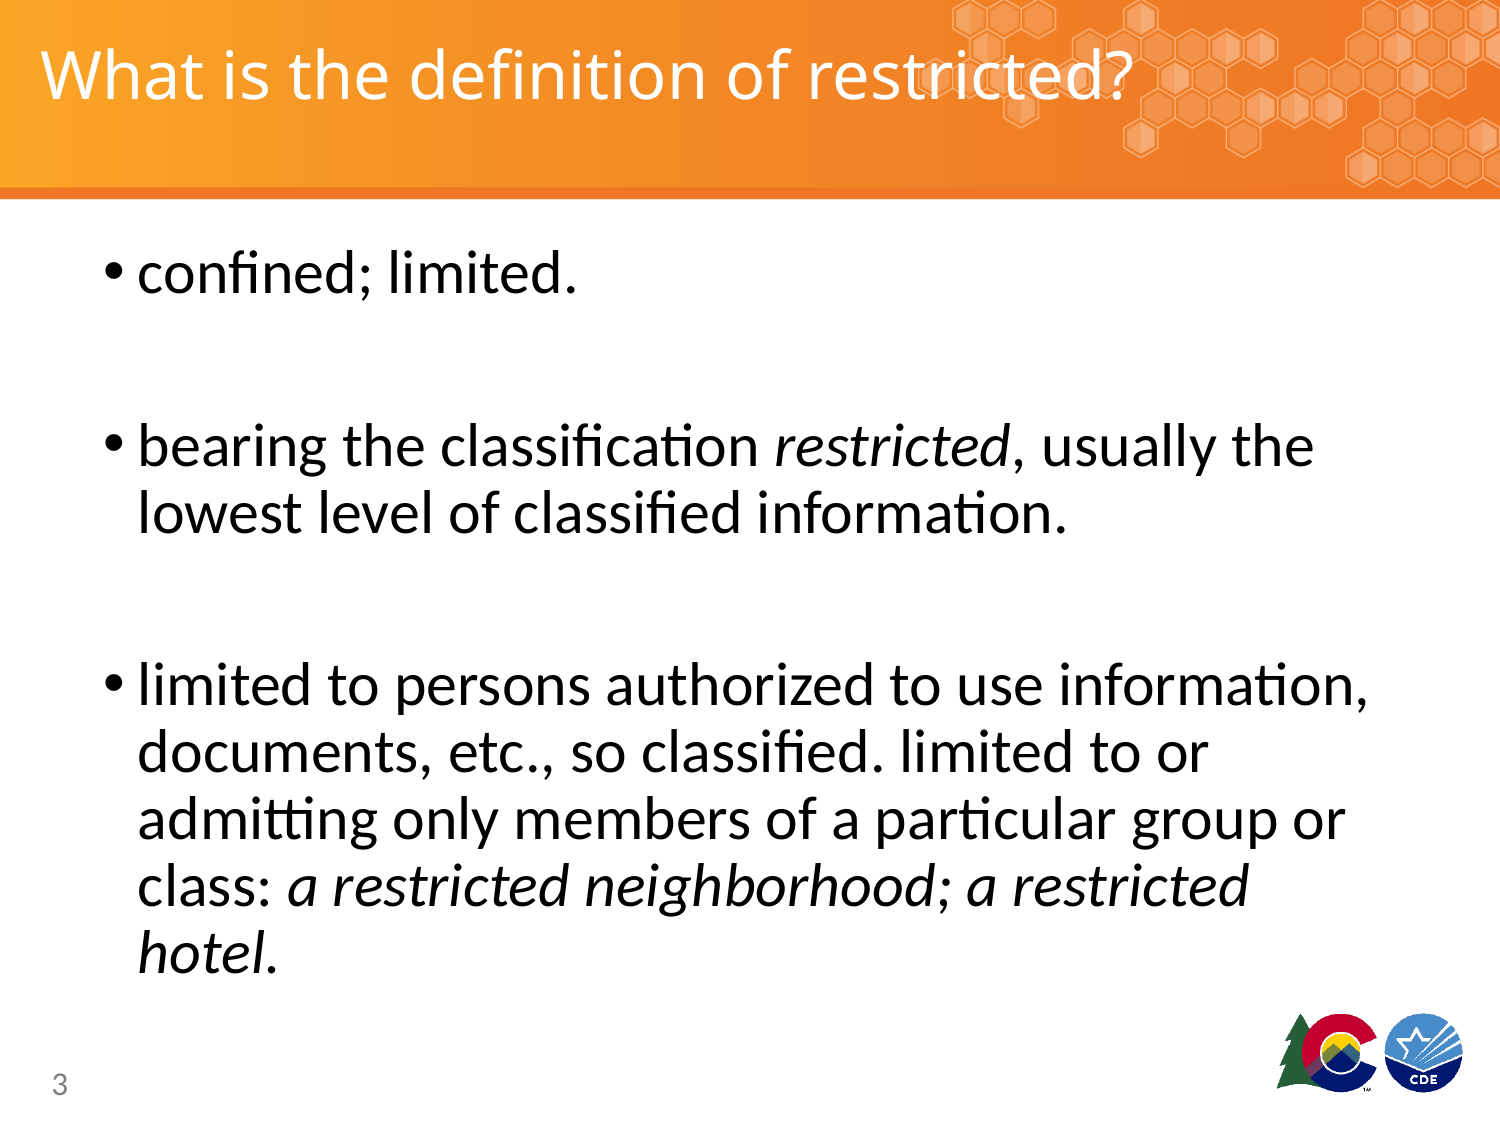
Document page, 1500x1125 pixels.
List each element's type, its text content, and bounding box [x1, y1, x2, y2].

slide_number 3 [36, 1054, 375, 1115]
title What is the definition of restricted? [40, 41, 1445, 166]
picture [0, 0, 1500, 200]
picture [1275, 1012, 1463, 1093]
list confined; limited. bearing the classification restricted, usually the lowest level of classified information. limited to persons authorized to use information, documents, etc., so classified. limited to or admitting only members of a particular group or class: a restricted neighborhood; a restricted hotel. [103, 239, 1397, 1002]
